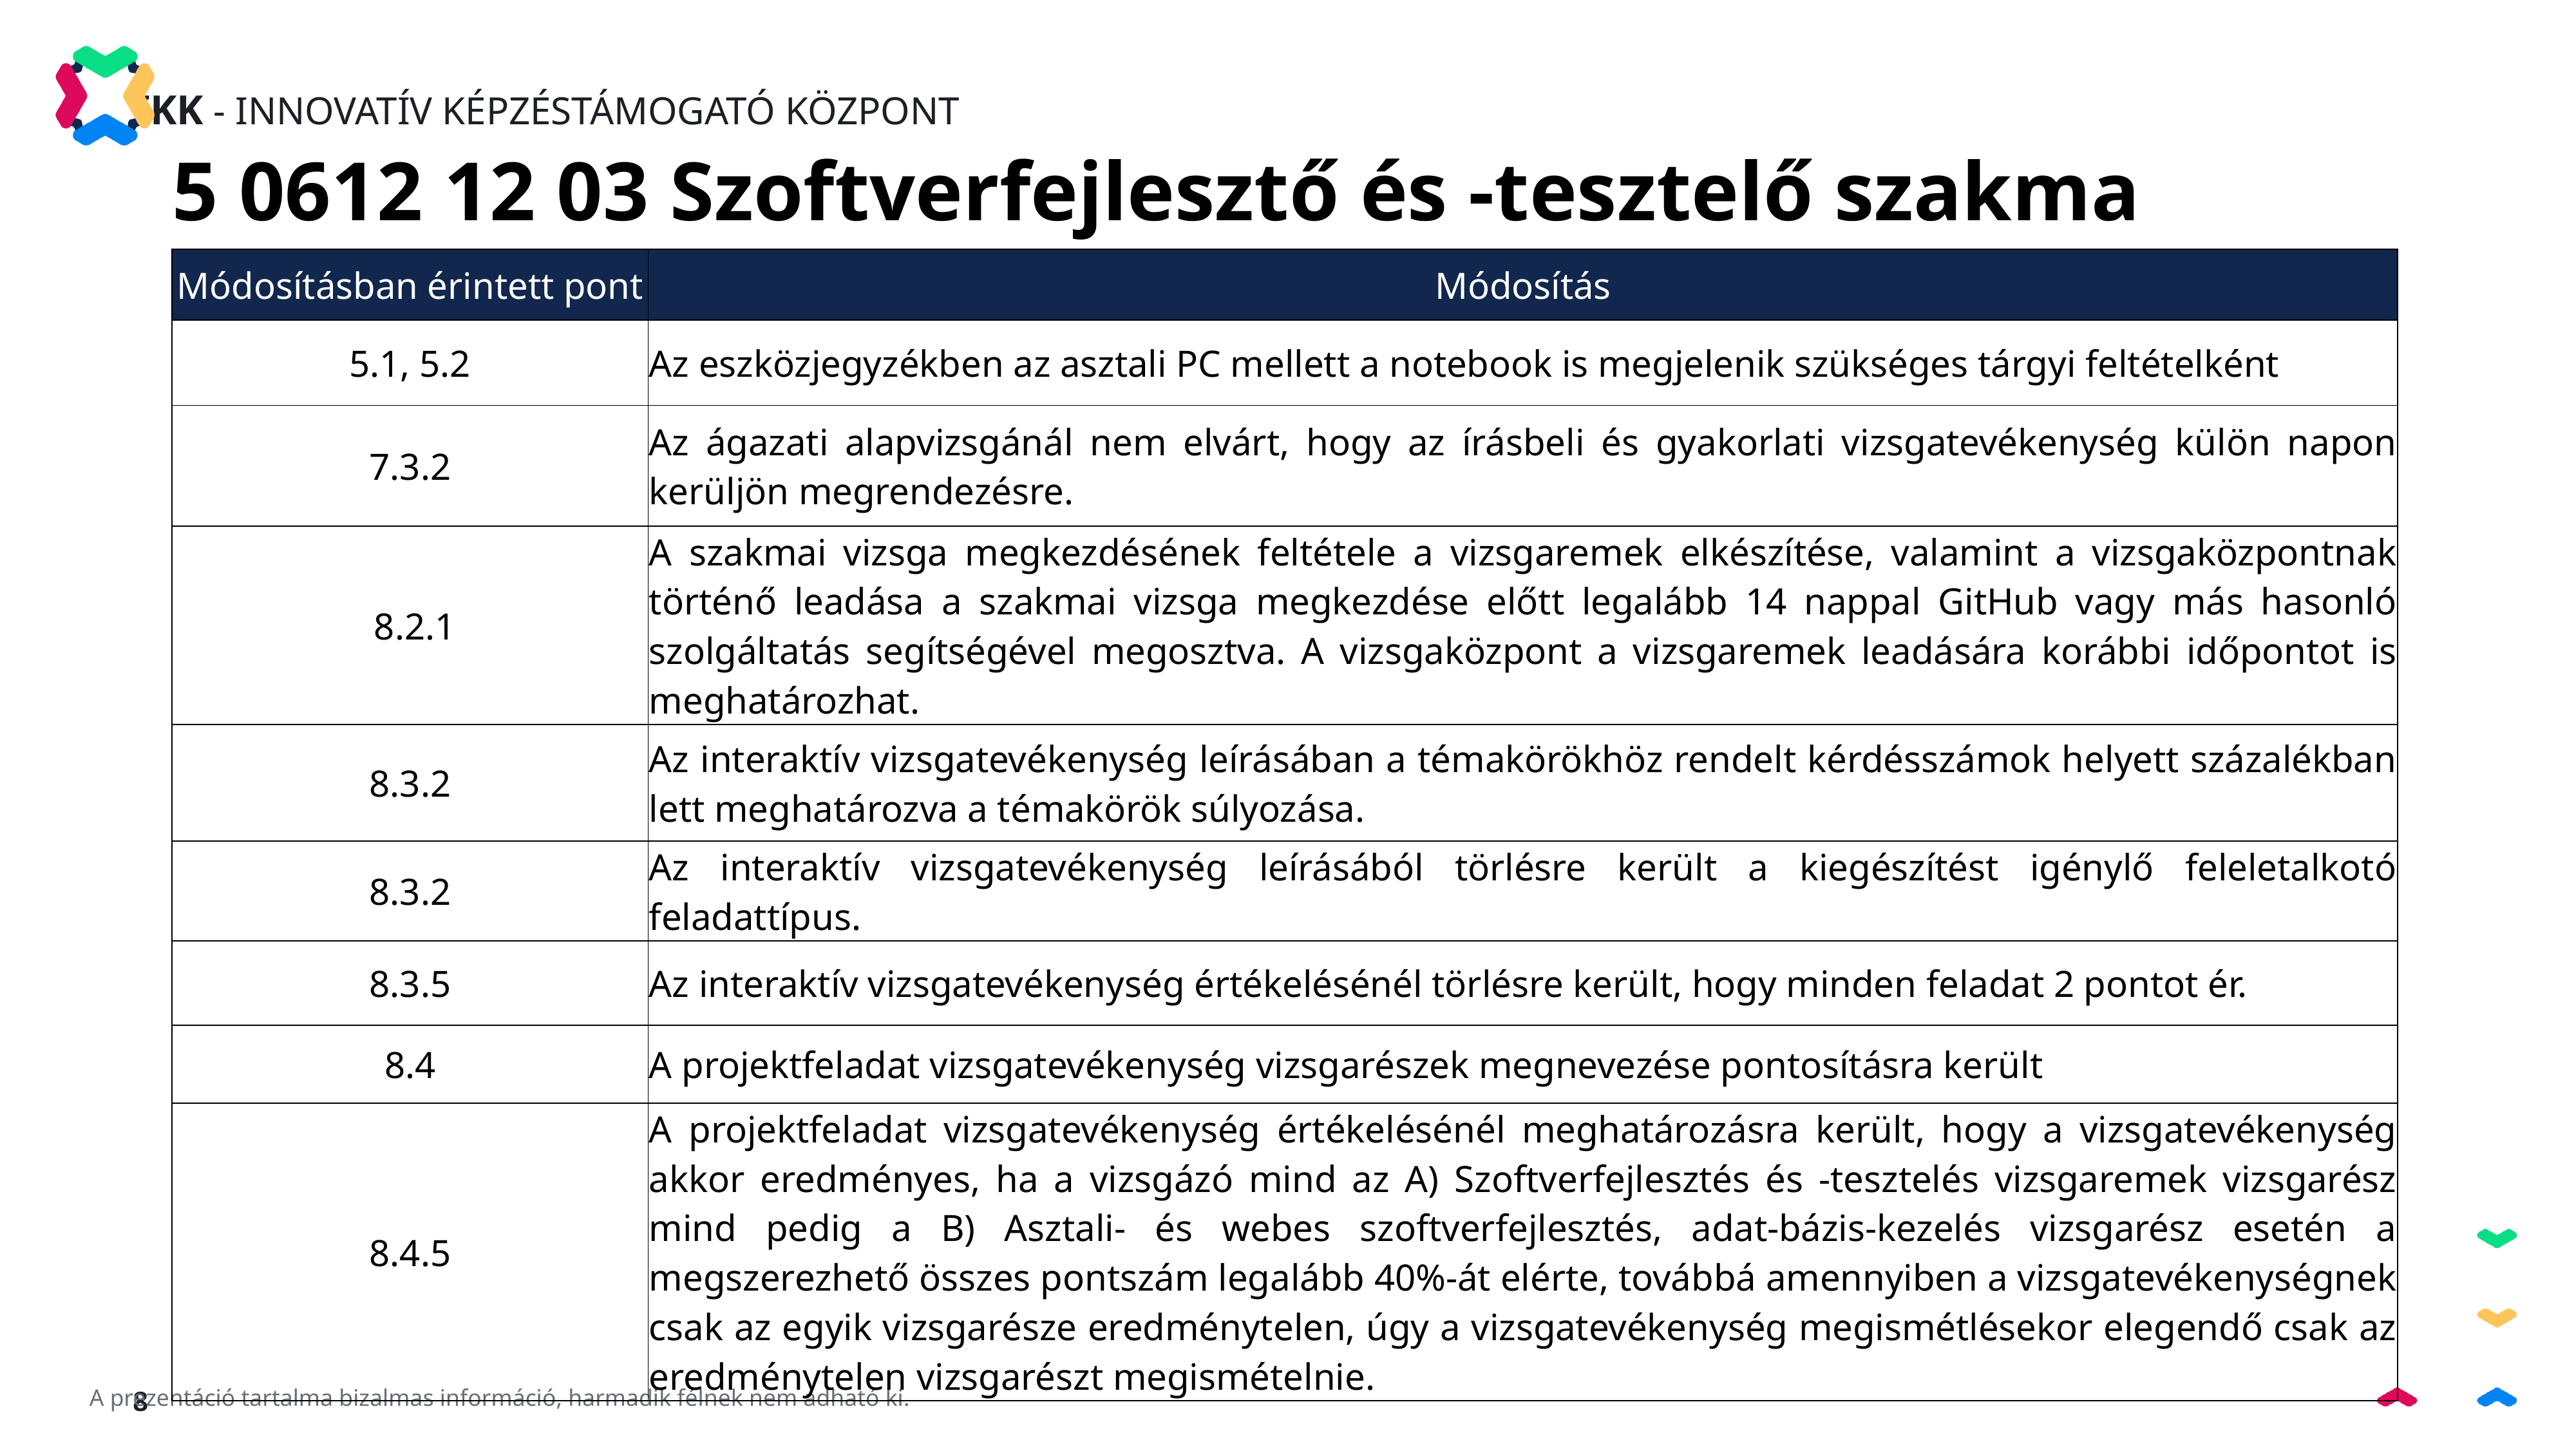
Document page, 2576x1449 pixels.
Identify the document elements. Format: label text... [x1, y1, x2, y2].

table_header Módosításban érintett pont [173, 250, 648, 319]
table_cell Az interaktív vizsgatevékenység leírásában a témakörökhöz rendelt kérdésszámok helyett százalékban lett meghatározva a témakörök súlyozása. [649, 725, 2397, 840]
table_header Módosítás [649, 250, 2397, 319]
table_cell Az interaktív vizsgatevékenység leírásából törlésre került a kiegészítést igénylő feleletalkotó feladattípus. [649, 842, 2397, 940]
table_cell 8.3.5 [173, 942, 648, 1025]
list 5 0612 12 03 Szoftverfejlesztő és -tesztelő szakma [172, 140, 2463, 218]
table_cell A szakmai vizsga megkezdésének feltétele a vizsgaremek elkészítése, valamint a vizsgaközpontnak történő leadása a szakmai vizsga megkezdése előtt legalább 14 nappal GitHub vagy más hasonló szolgáltatás segítségével megosztva. A vizsgaközpont a vizsgaremek leadására korábbi időpontot is meghatározhat. [649, 527, 2397, 724]
table_cell Az interaktív vizsgatevékenység értékelésénél törlésre került, hogy minden feladat 2 pontot ér. [649, 942, 2397, 1025]
table_cell 5.1, 5.2 [173, 321, 648, 405]
table_cell A projektfeladat vizsgatevékenység vizsgarészek megnevezése pontosításra került [649, 1026, 2397, 1103]
table_cell 8.3.2 [173, 725, 648, 840]
table_cell A projektfeladat vizsgatevékenység értékelésénél meghatározásra került, hogy a vizsgatevékenység akkor eredményes, ha a vizsgázó mind az A) Szoftverfejlesztés és -tesztelés vizsgaremek vizsgarész mind pedig a B) Asztali- és webes szoftverfejlesztés, adat-bázis-kezelés vizsgarész esetén a megszerezhető összes pontszám legalább 40%-át elérte, továbbá amennyiben a vizsgatevékenységnek csak az egyik vizsgarésze eredménytelen, úgy a vizsgatevékenység megismétlésekor elegendő csak az eredménytelen vizsgarészt megismételnie. [649, 1104, 2397, 1400]
table_cell 8.2.1 [173, 527, 648, 724]
table_cell 8.4.5 [173, 1104, 648, 1400]
table_cell 7.3.2 [173, 406, 648, 526]
table_cell Az eszközjegyzékben az asztali PC mellett a notebook is megjelenik szükséges tárgyi feltételként [649, 321, 2397, 405]
picture [2377, 1229, 2517, 1406]
table_cell Az ágazati alapvizsgánál nem elvárt, hogy az írásbeli és gyakorlati vizsgatevékenység külön napon kerüljön megrendezésre. [649, 406, 2397, 526]
table_cell 8.4 [173, 1026, 648, 1103]
table_cell 8.3.2 [173, 842, 648, 940]
picture [55, 46, 155, 146]
